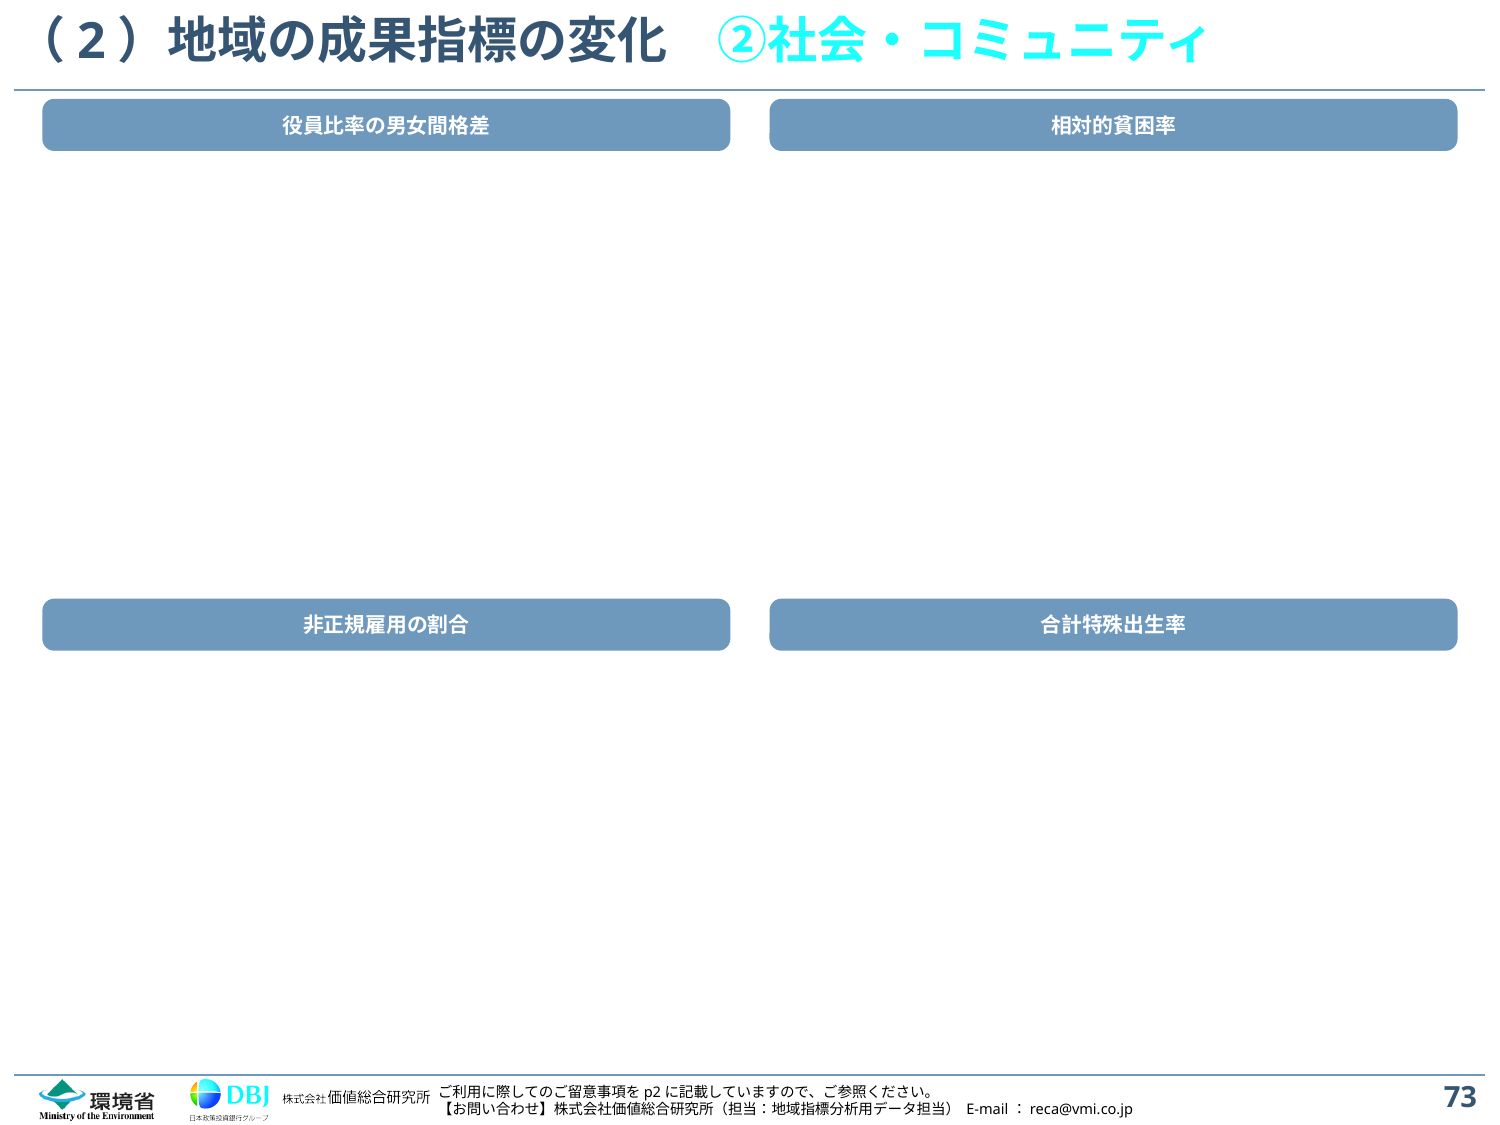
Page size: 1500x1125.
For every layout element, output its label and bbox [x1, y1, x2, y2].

title [0, 0, 1500, 87]
text_box [42, 598, 731, 651]
picture [36, 1079, 157, 1124]
text_box [769, 98, 1458, 151]
text_box [42, 98, 731, 151]
text_box [769, 598, 1458, 651]
picture [186, 1076, 434, 1125]
slide_number [1427, 1070, 1493, 1112]
